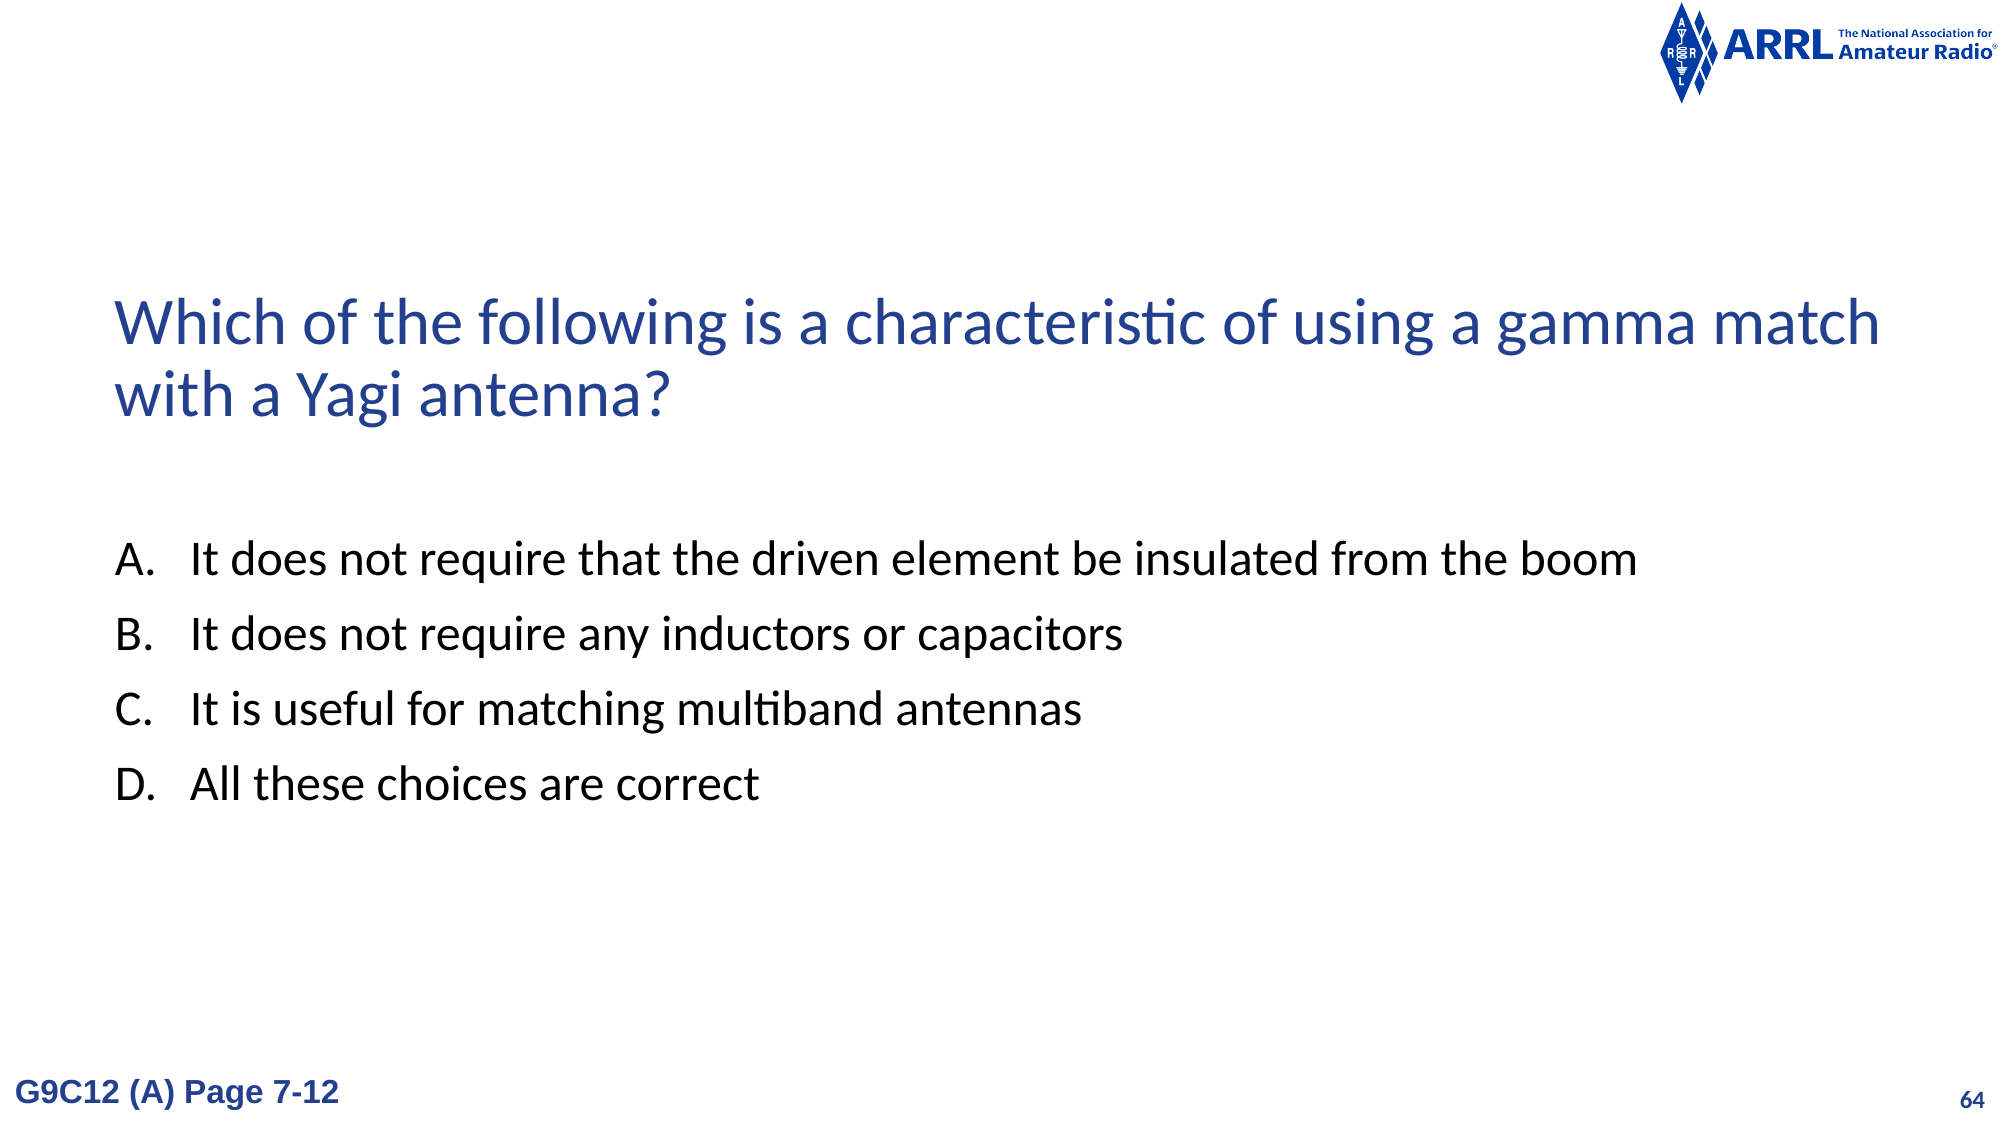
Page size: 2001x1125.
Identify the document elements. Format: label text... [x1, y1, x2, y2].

title Which of the following is a characteristic of using a gamma match with a Yagi antenna? [99, 249, 1900, 468]
text_box 64 [1875, 1076, 2000, 1121]
list It does not require that the driven element be insulated from the boom It does not require any inductors or capacitors It is useful for matching multiband antennas All these choices are correct [99, 525, 1900, 1005]
text_box G9C12 (A) Page 7-12 [0, 1062, 1313, 1118]
picture [1658, 0, 1999, 106]
